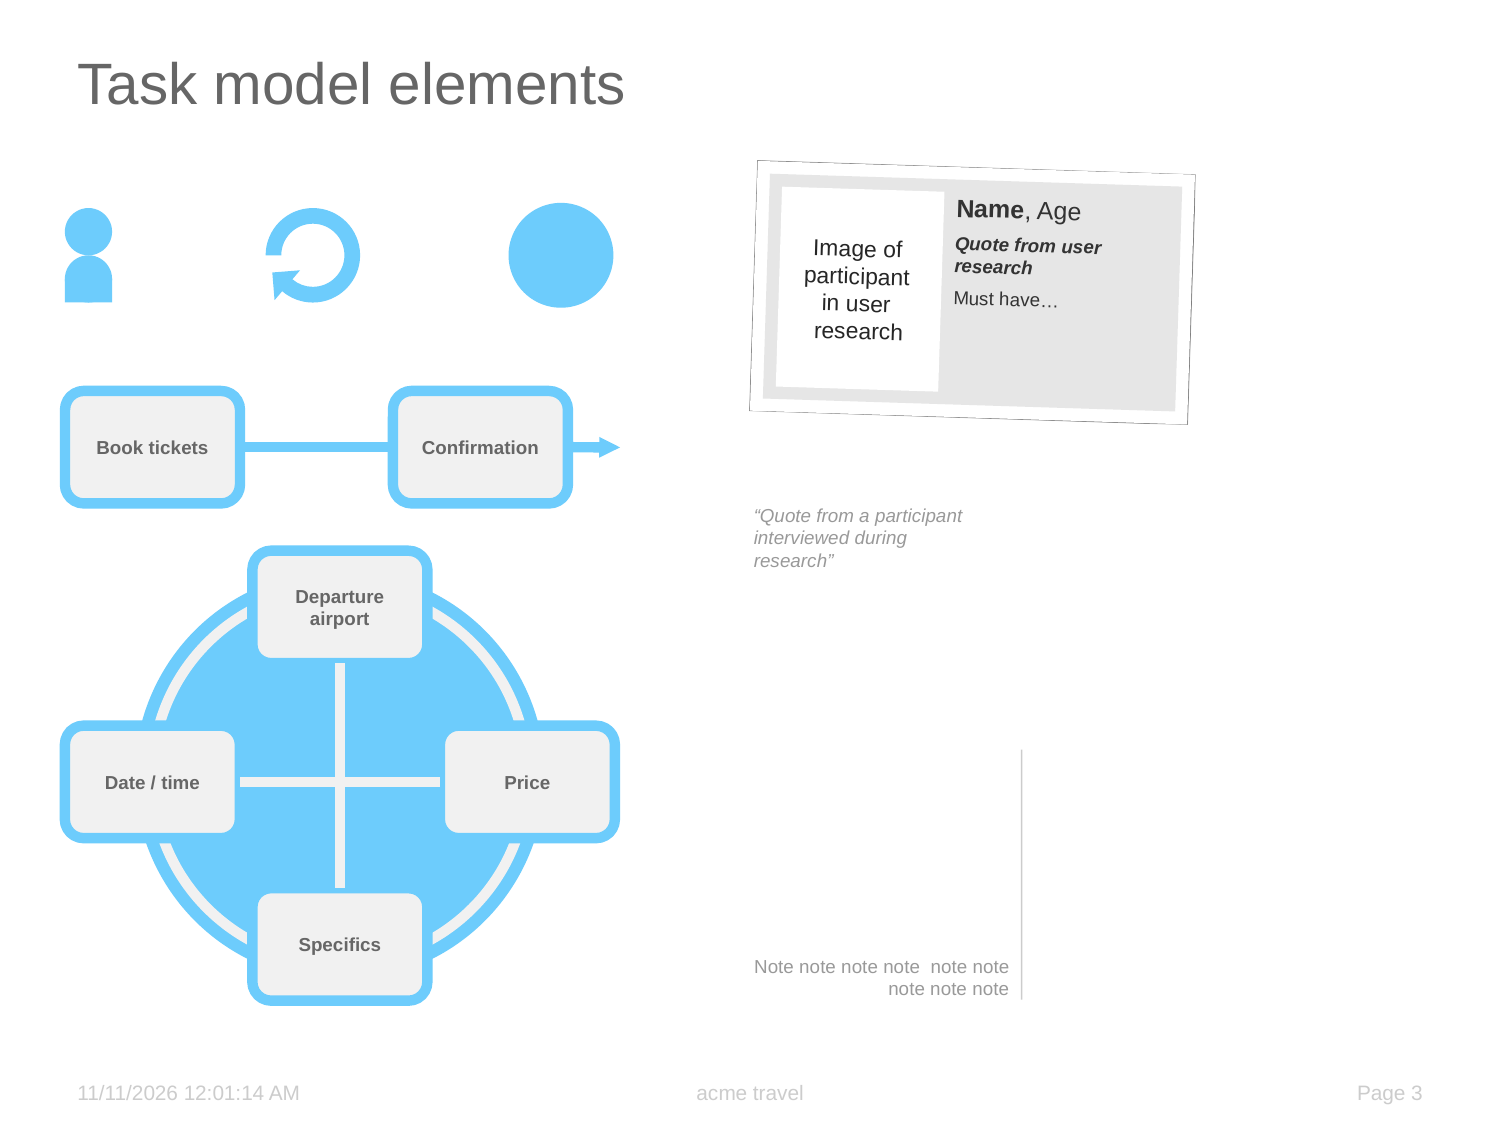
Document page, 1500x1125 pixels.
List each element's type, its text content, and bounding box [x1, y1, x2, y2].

text_box [265, 208, 361, 303]
footer acme travel [425, 1074, 1075, 1113]
text_box [159, 609, 335, 777]
text_box Book tickets [64, 390, 241, 504]
text_box “Quote from a participant interviewed during research” [753, 503, 979, 629]
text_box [753, 167, 1192, 418]
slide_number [62, 1074, 375, 1113]
text_box [428, 839, 530, 956]
text_box Date / time [64, 725, 240, 839]
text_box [64, 207, 113, 303]
slide_number Page 3 [1125, 1074, 1438, 1113]
text_box [345, 787, 517, 942]
text_box Specifics [252, 888, 428, 1001]
text_box [163, 787, 335, 942]
text_box [146, 595, 252, 725]
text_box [733, 749, 1022, 1000]
text_box [150, 839, 252, 956]
text_box [428, 596, 534, 725]
text_box Confirmation [392, 390, 568, 504]
title Task model elements [62, 37, 1438, 125]
text_box Price [439, 725, 615, 839]
text_box [345, 610, 521, 777]
text_box [513, 208, 609, 303]
text_box Departure airport [252, 550, 428, 664]
